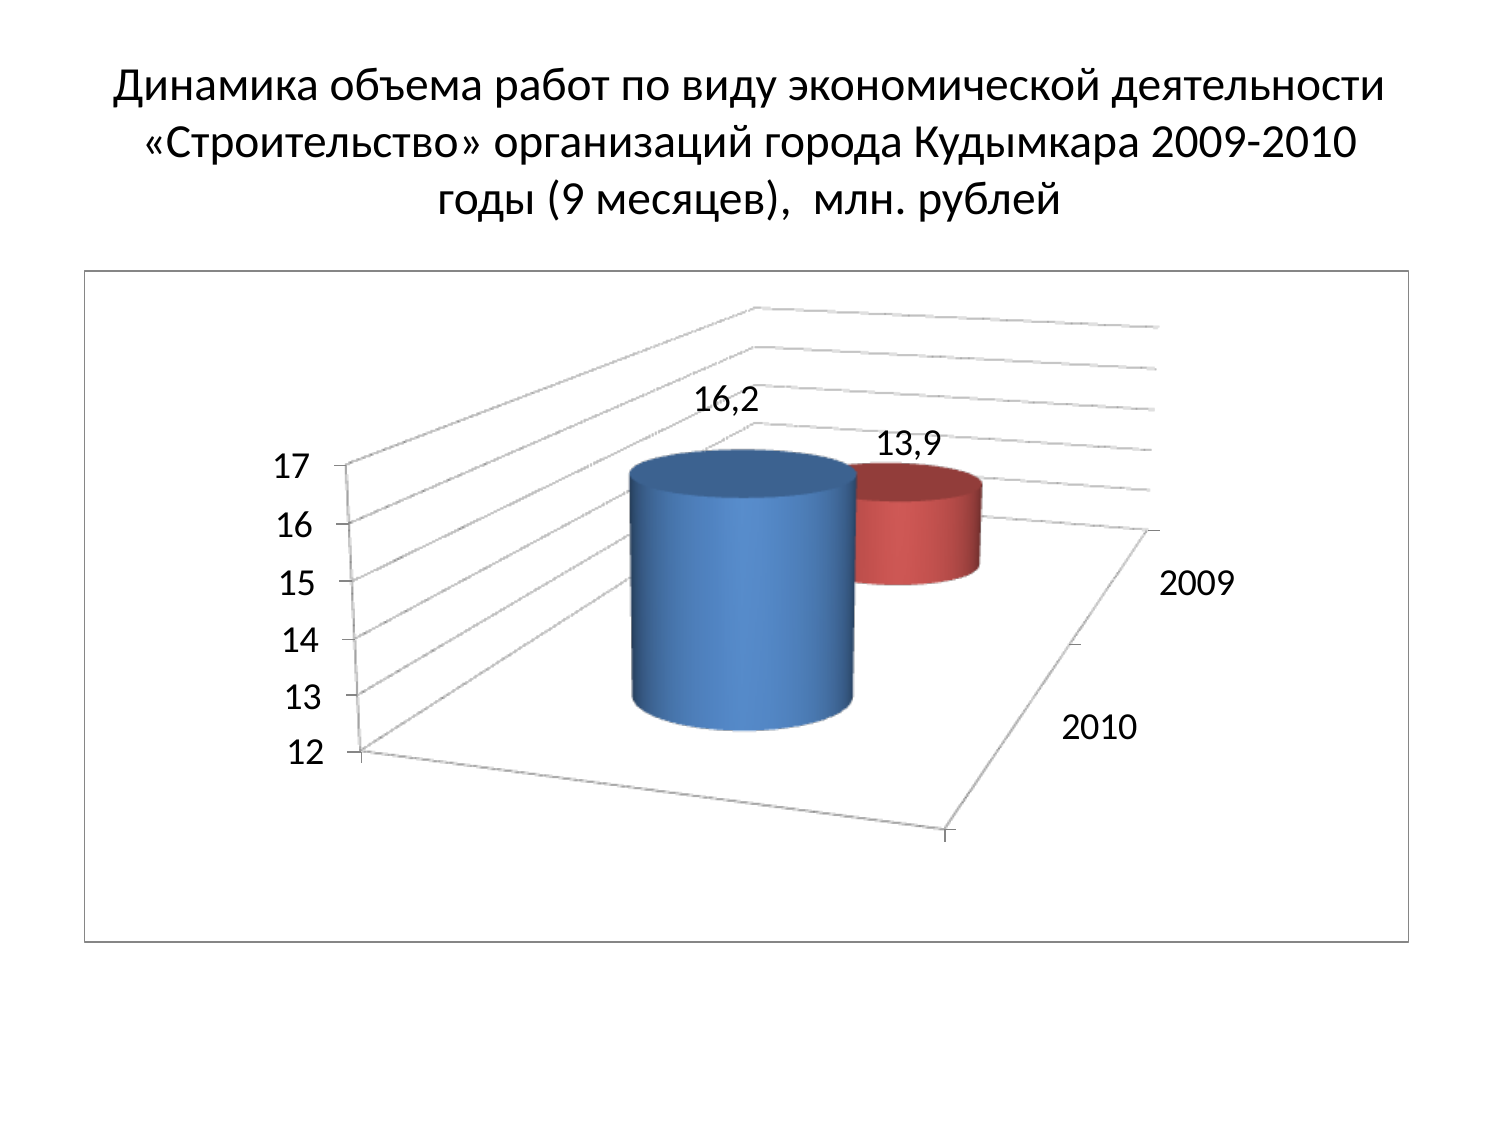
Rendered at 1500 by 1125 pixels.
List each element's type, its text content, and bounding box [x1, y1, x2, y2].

title Динамика объема работ по виду экономической деятельности «Строительство» организаций города Кудымкара 2009-2010 годы (9 месяцев), млн. рублей [75, 45, 1425, 233]
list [75, 261, 1415, 948]
